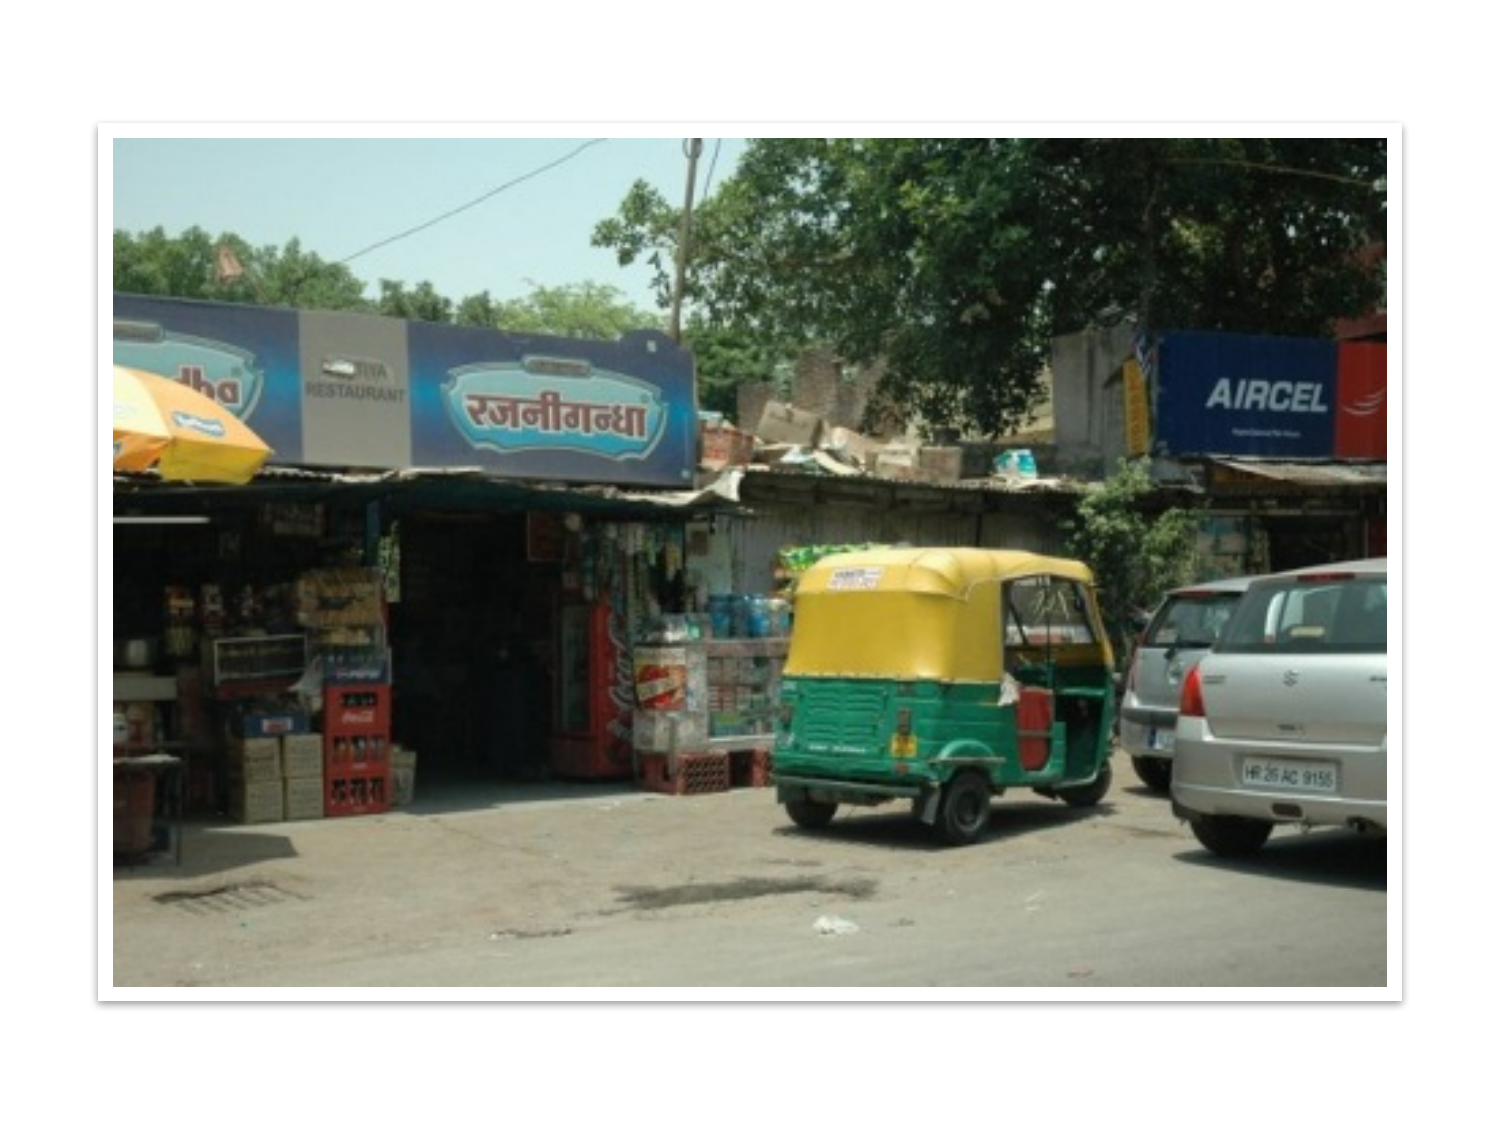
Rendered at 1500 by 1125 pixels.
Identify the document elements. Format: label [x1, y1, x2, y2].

picture [112, 137, 1388, 987]
